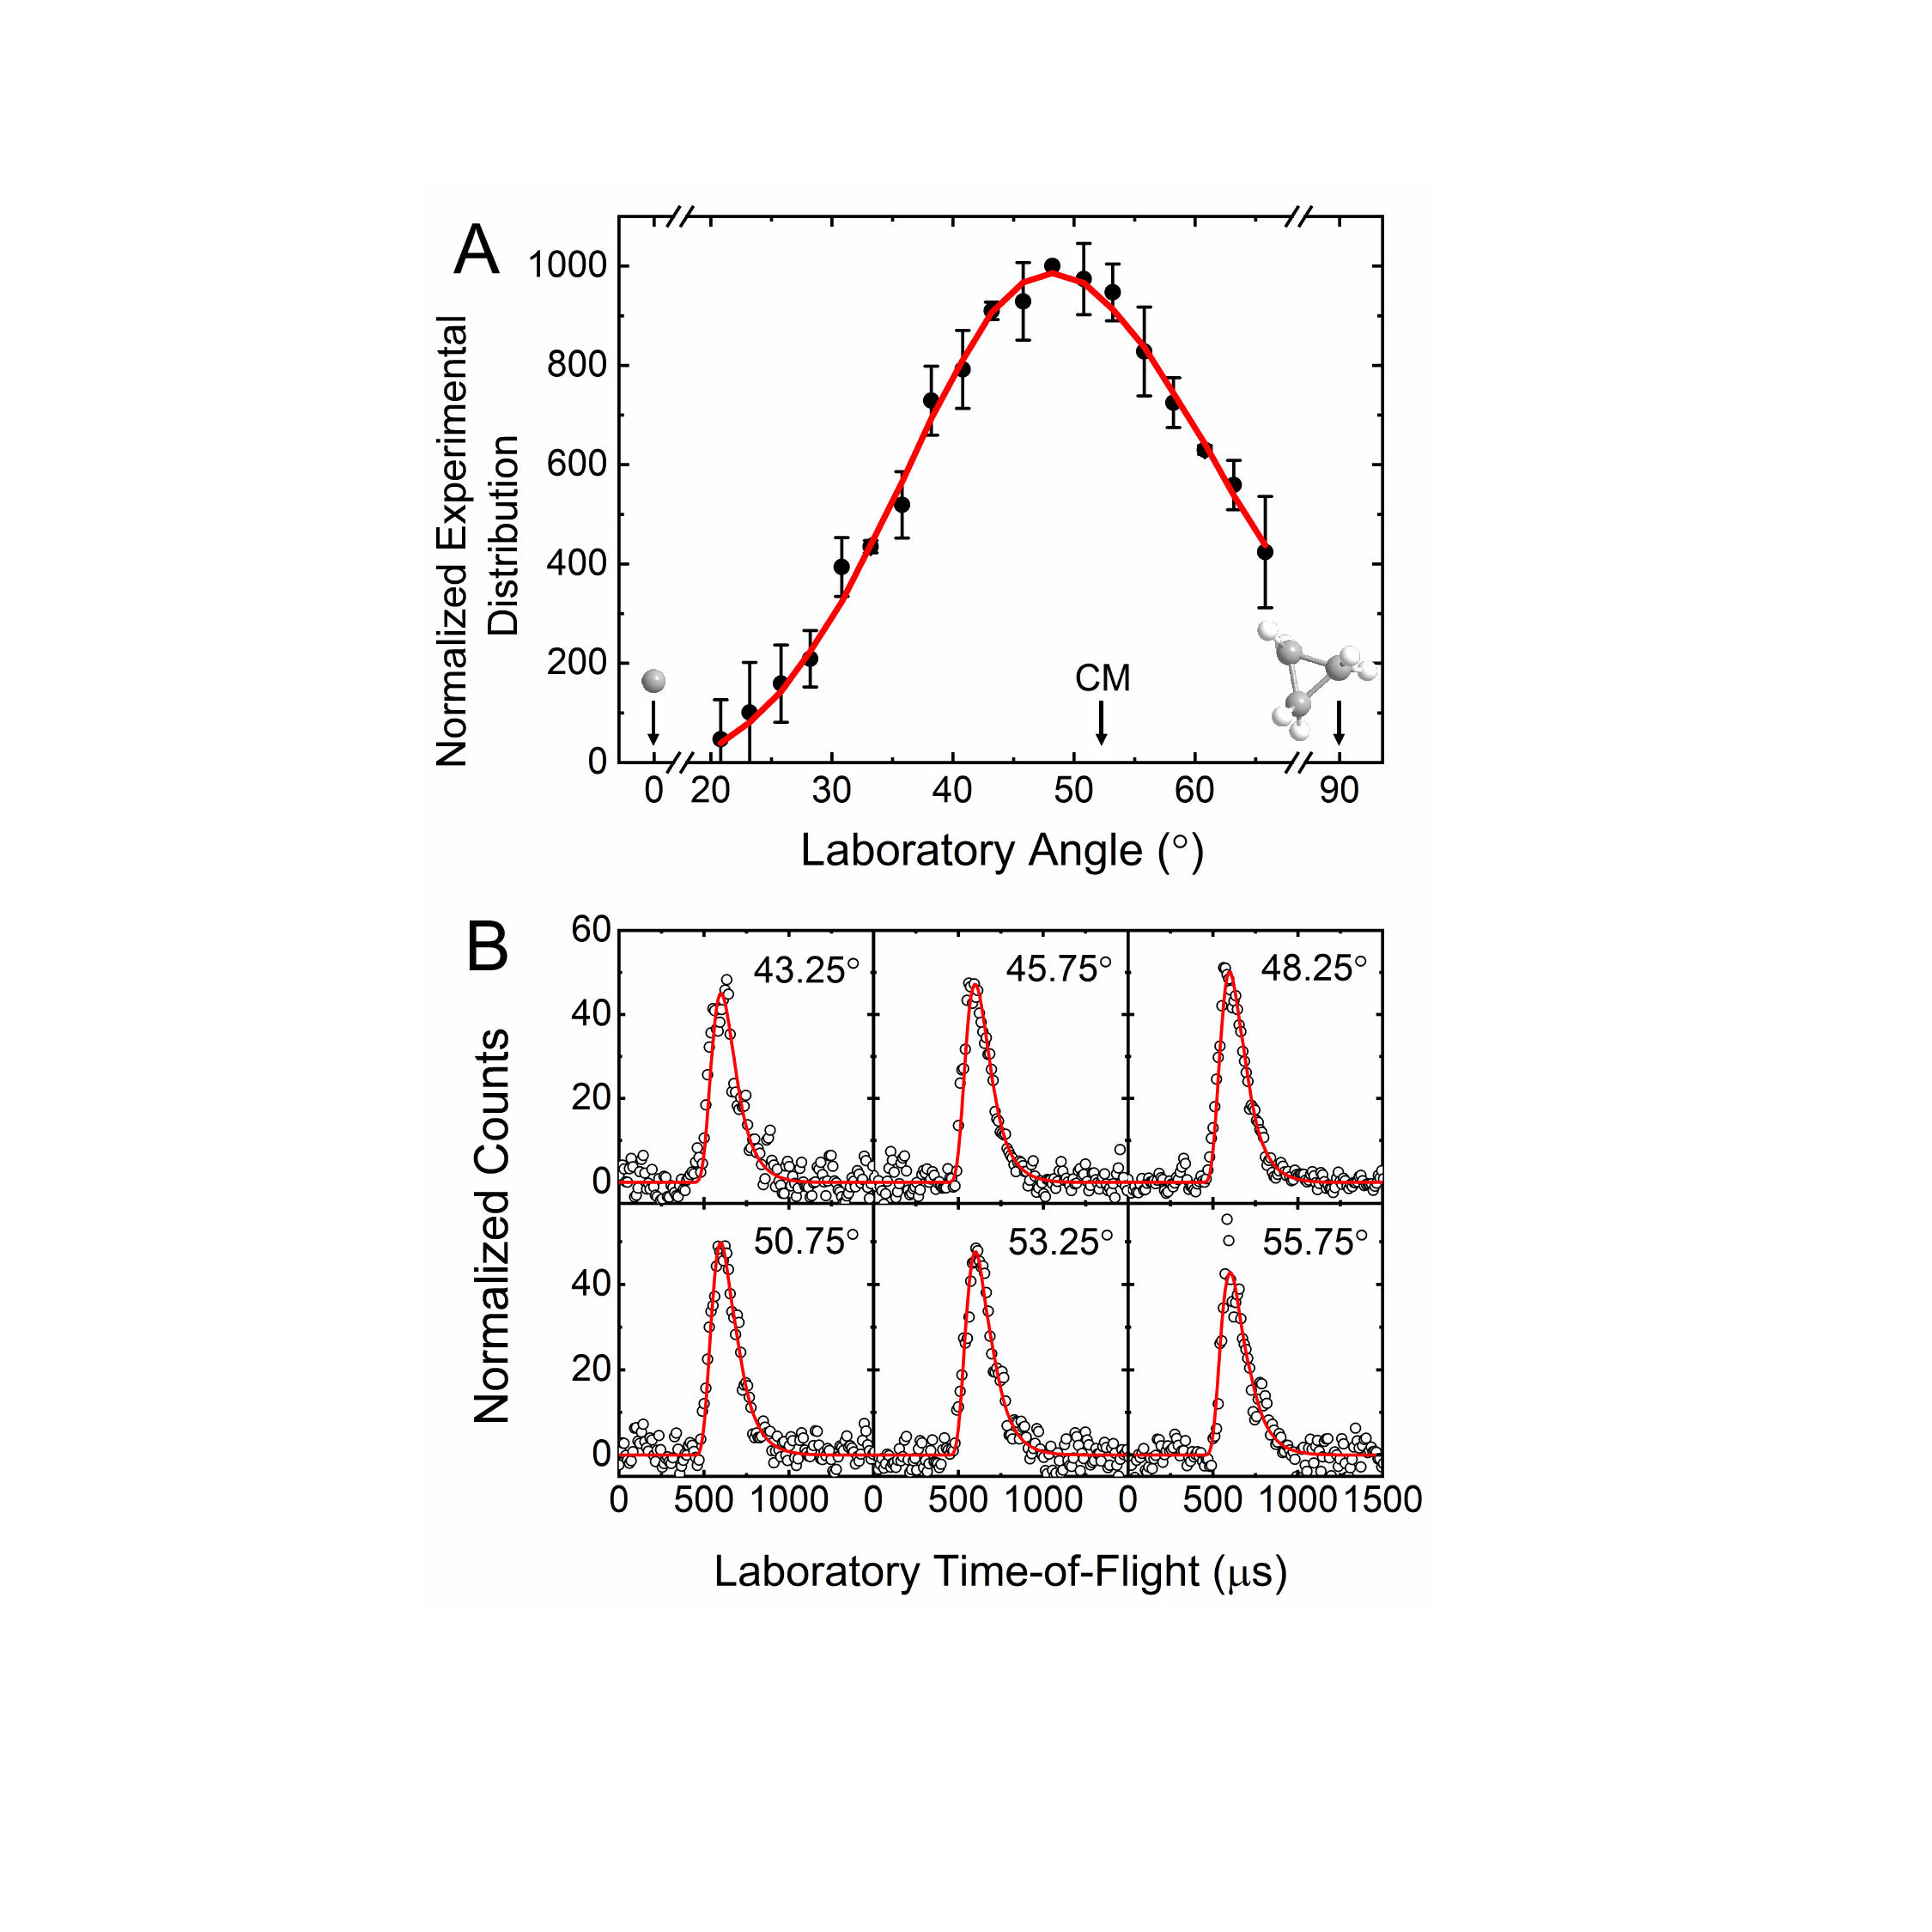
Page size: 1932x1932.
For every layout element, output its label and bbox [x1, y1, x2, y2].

picture [418, 180, 1440, 1611]
